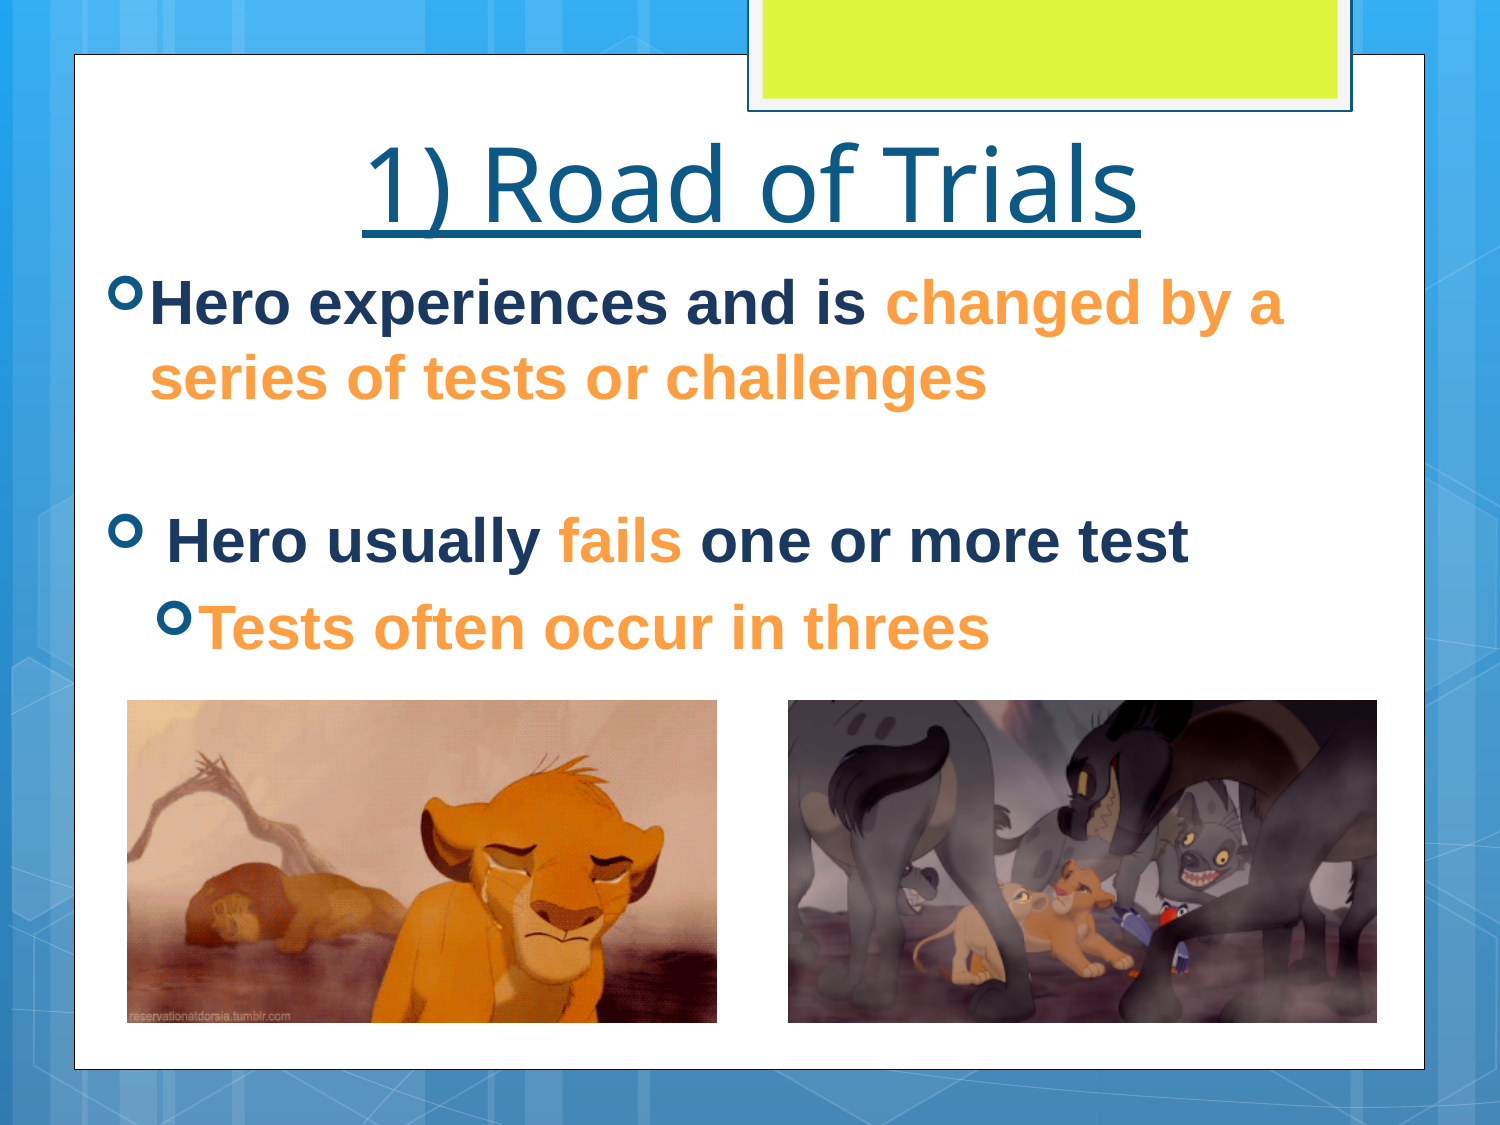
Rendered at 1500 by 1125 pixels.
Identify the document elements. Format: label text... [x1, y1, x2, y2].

picture [787, 700, 1378, 1024]
list Hero experiences and is changed by a series of tests or challenges Hero usually fails one or more test Tests often occur in threes [78, 254, 1422, 831]
picture [127, 700, 717, 1024]
title 1) Road of Trials [175, 63, 1328, 251]
